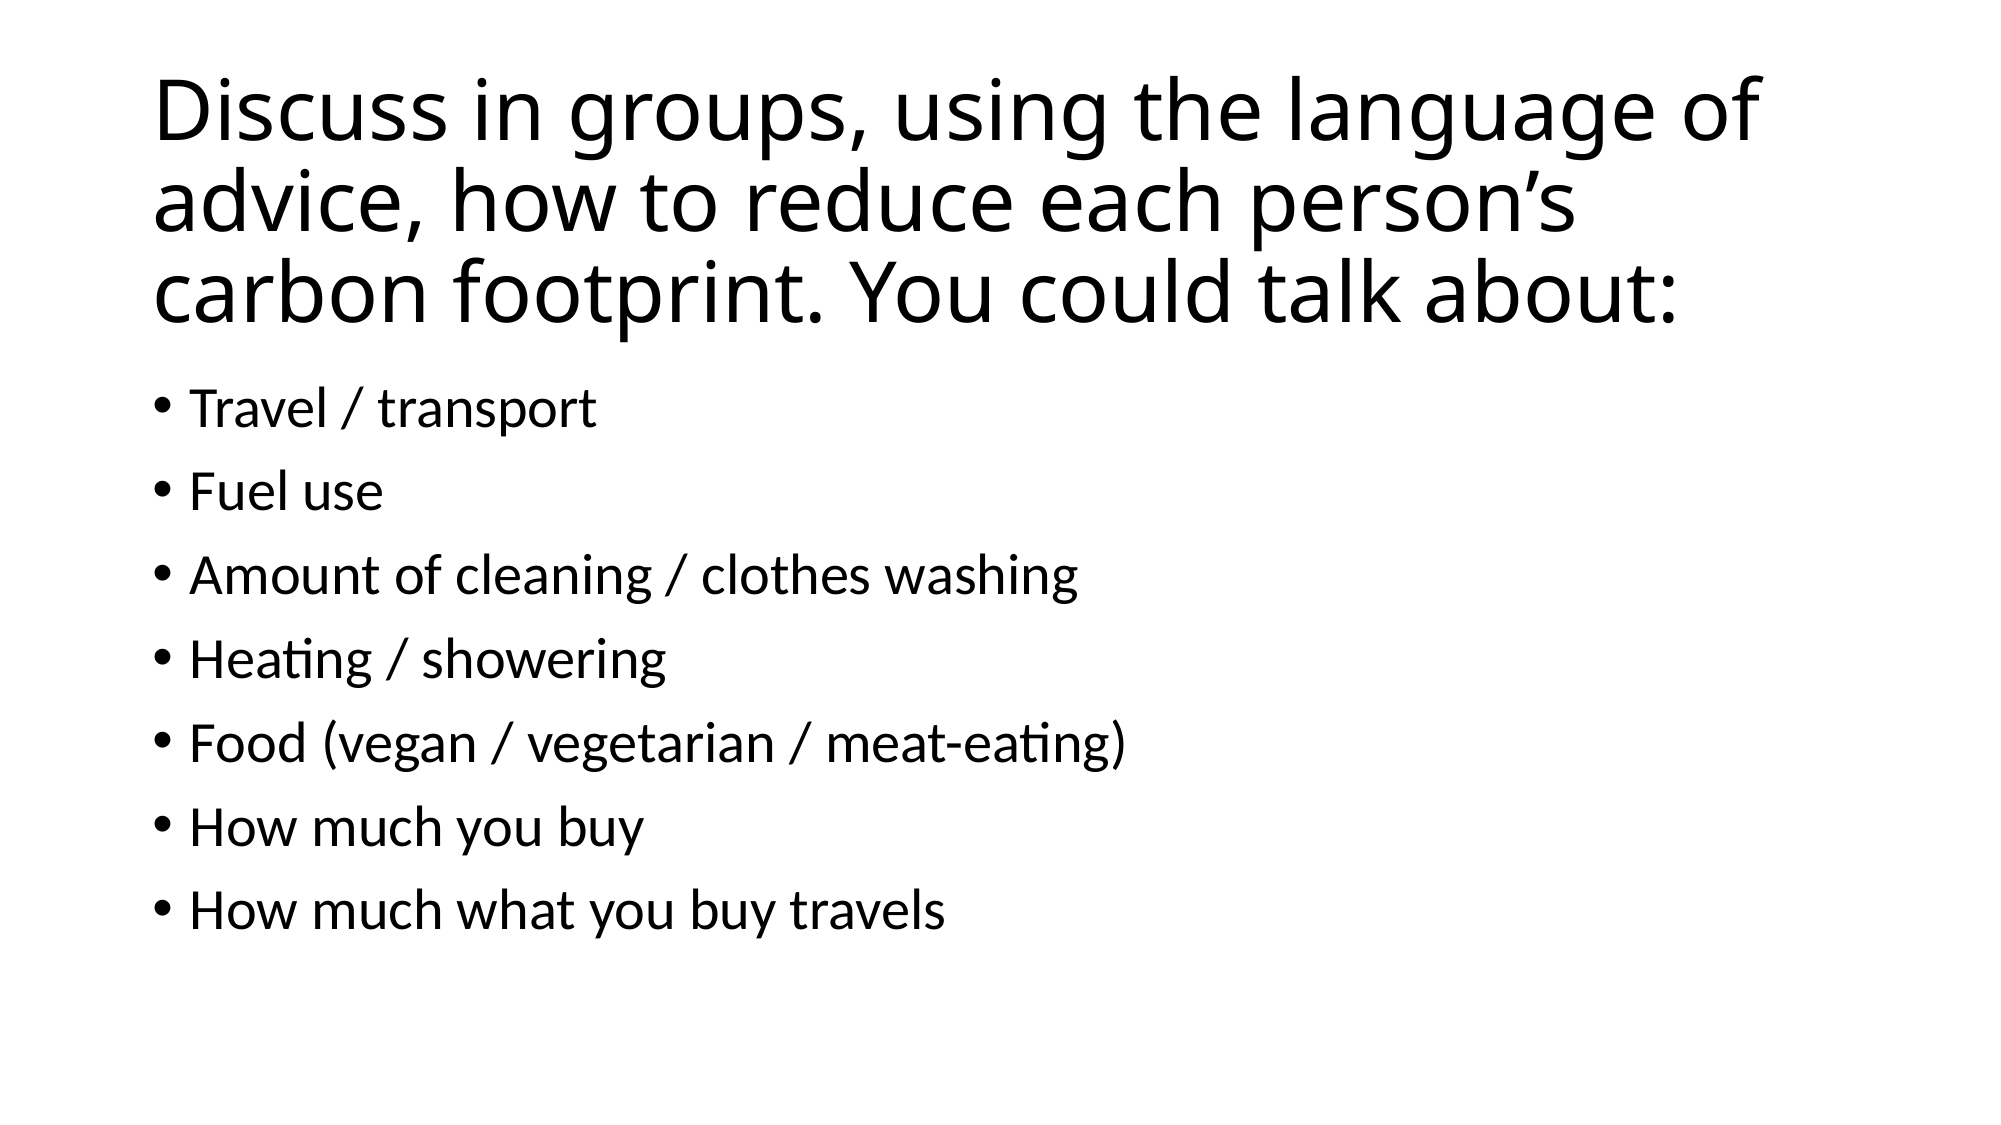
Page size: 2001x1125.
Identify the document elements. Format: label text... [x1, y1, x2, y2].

list Travel / transport Fuel use Amount of cleaning / clothes washing Heating / showering Food (vegan / vegetarian / meat-eating) How much you buy How much what you buy travels [137, 369, 1863, 1014]
title Discuss in groups, using the language of advice, how to reduce each person’s carbon footprint. You could talk about: [137, 59, 1863, 349]
